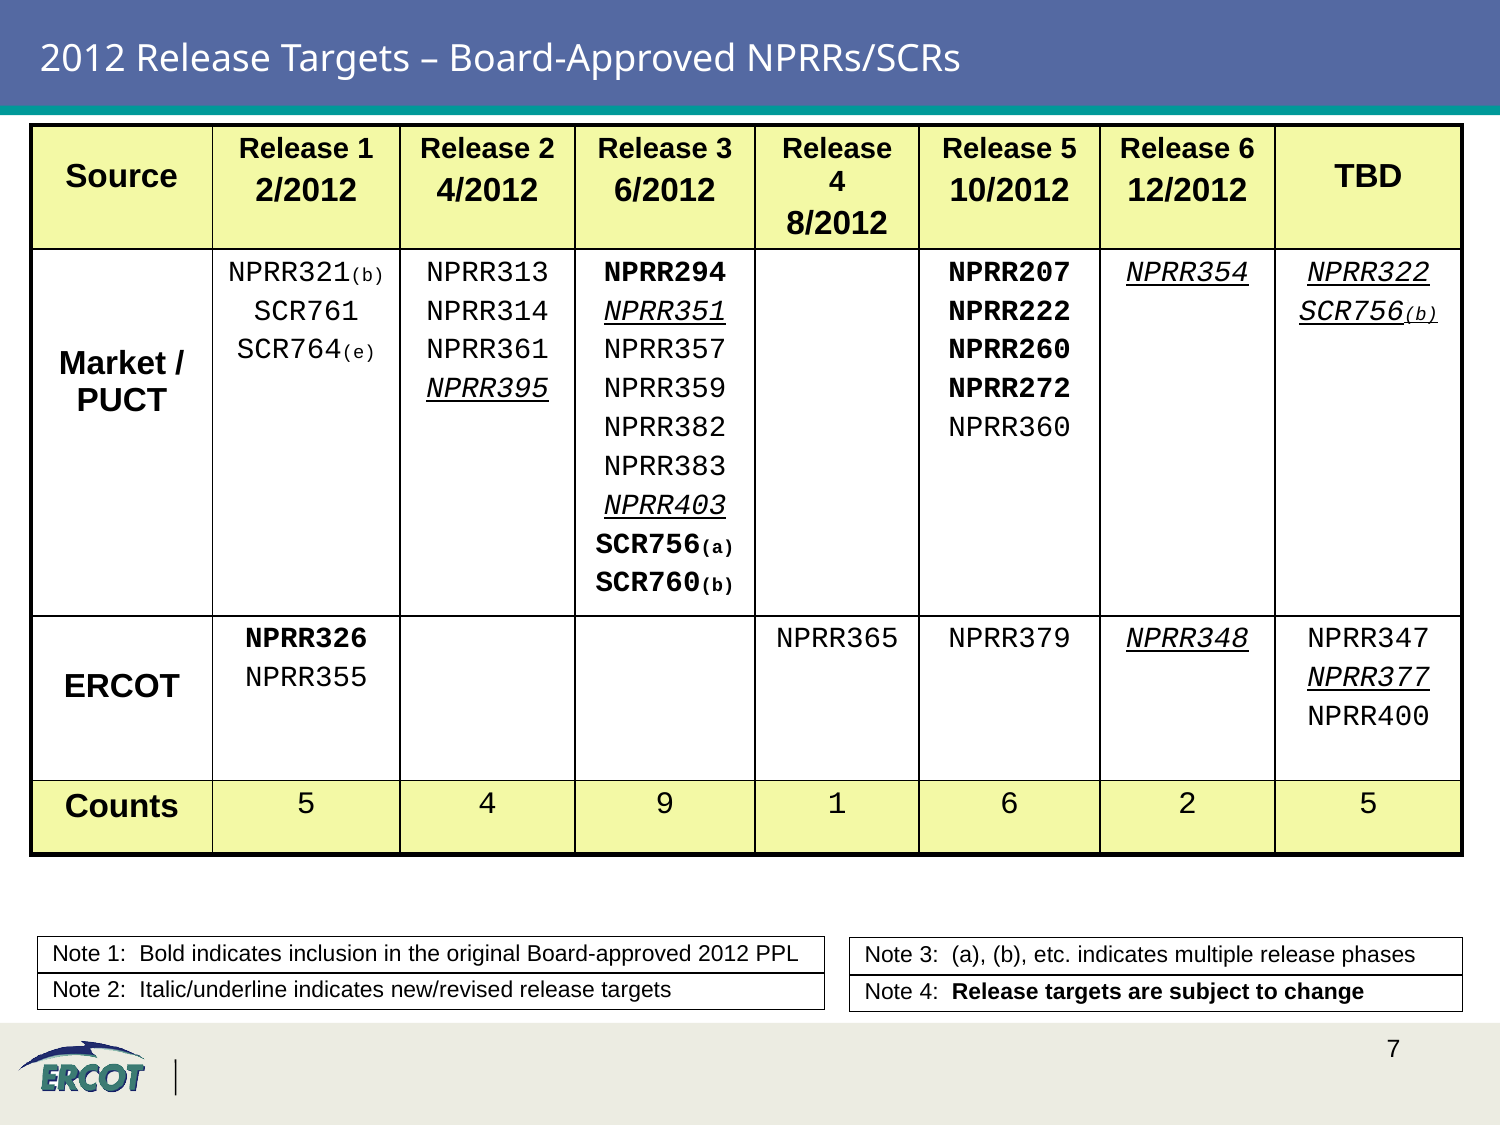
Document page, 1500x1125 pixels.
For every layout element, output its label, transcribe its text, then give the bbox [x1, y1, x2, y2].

table_cell NPRR294 NPRR351 NPRR357 NPRR359 NPRR382 NPRR383 NPRR403 SCR756(a) SCR760(b) [576, 250, 754, 615]
table_header Release 4 8/2012 [756, 127, 918, 248]
table_cell 5 [1276, 781, 1460, 852]
table_cell [756, 250, 918, 615]
text_box Note 1: Bold indicates inclusion in the original Board-approved 2012 PPL [37, 936, 825, 973]
table_cell 5 [213, 781, 399, 852]
table_header Release 3 6/2012 [576, 127, 754, 248]
table_cell Market / PUCT [33, 250, 212, 615]
table_cell 2 [1101, 781, 1274, 852]
table_cell NPRR347 NPRR377 NPRR400 [1276, 617, 1460, 780]
title 2012 Release Targets – Board-Approved NPRRs/SCRs [24, 0, 1313, 113]
table_cell NPRR322 SCR756(b) [1276, 250, 1460, 615]
table_cell 1 [756, 781, 918, 852]
table_cell [576, 617, 754, 780]
table_cell 9 [576, 781, 754, 852]
text_box Note 2: Italic/underline indicates new/revised release targets [37, 973, 825, 1010]
table_header Source [33, 127, 212, 248]
table_header Release 2 4/2012 [401, 127, 574, 248]
table_header Release 1 2/2012 [213, 127, 399, 248]
table_header Release 5 10/2012 [920, 127, 1099, 248]
table_cell NPRR321(b) SCR761 SCR764(e) [213, 250, 399, 615]
table_cell 6 [920, 781, 1099, 852]
table_cell NPRR348 [1101, 617, 1274, 780]
table_cell [401, 617, 574, 780]
text_box Note 3: (a), (b), etc. indicates multiple release phases [849, 937, 1463, 975]
table_cell NPRR354 [1101, 250, 1274, 615]
text_box Note 4: Release targets are subject to change [849, 975, 1463, 1012]
table_header Release 6 12/2012 [1101, 127, 1274, 248]
table_cell NPRR365 [756, 617, 918, 780]
table_cell NPRR379 [920, 617, 1099, 780]
table_cell NPRR326 NPRR355 [213, 617, 399, 780]
table_cell Counts [33, 781, 212, 852]
table_cell ERCOT [33, 617, 212, 780]
table_header TBD [1276, 127, 1460, 248]
table_cell 4 [401, 781, 574, 852]
table_cell NPRR313 NPRR314 NPRR361 NPRR395 [401, 250, 574, 615]
table_cell NPRR207 NPRR222 NPRR260 NPRR272 NPRR360 [920, 250, 1099, 615]
picture [10, 1031, 151, 1111]
